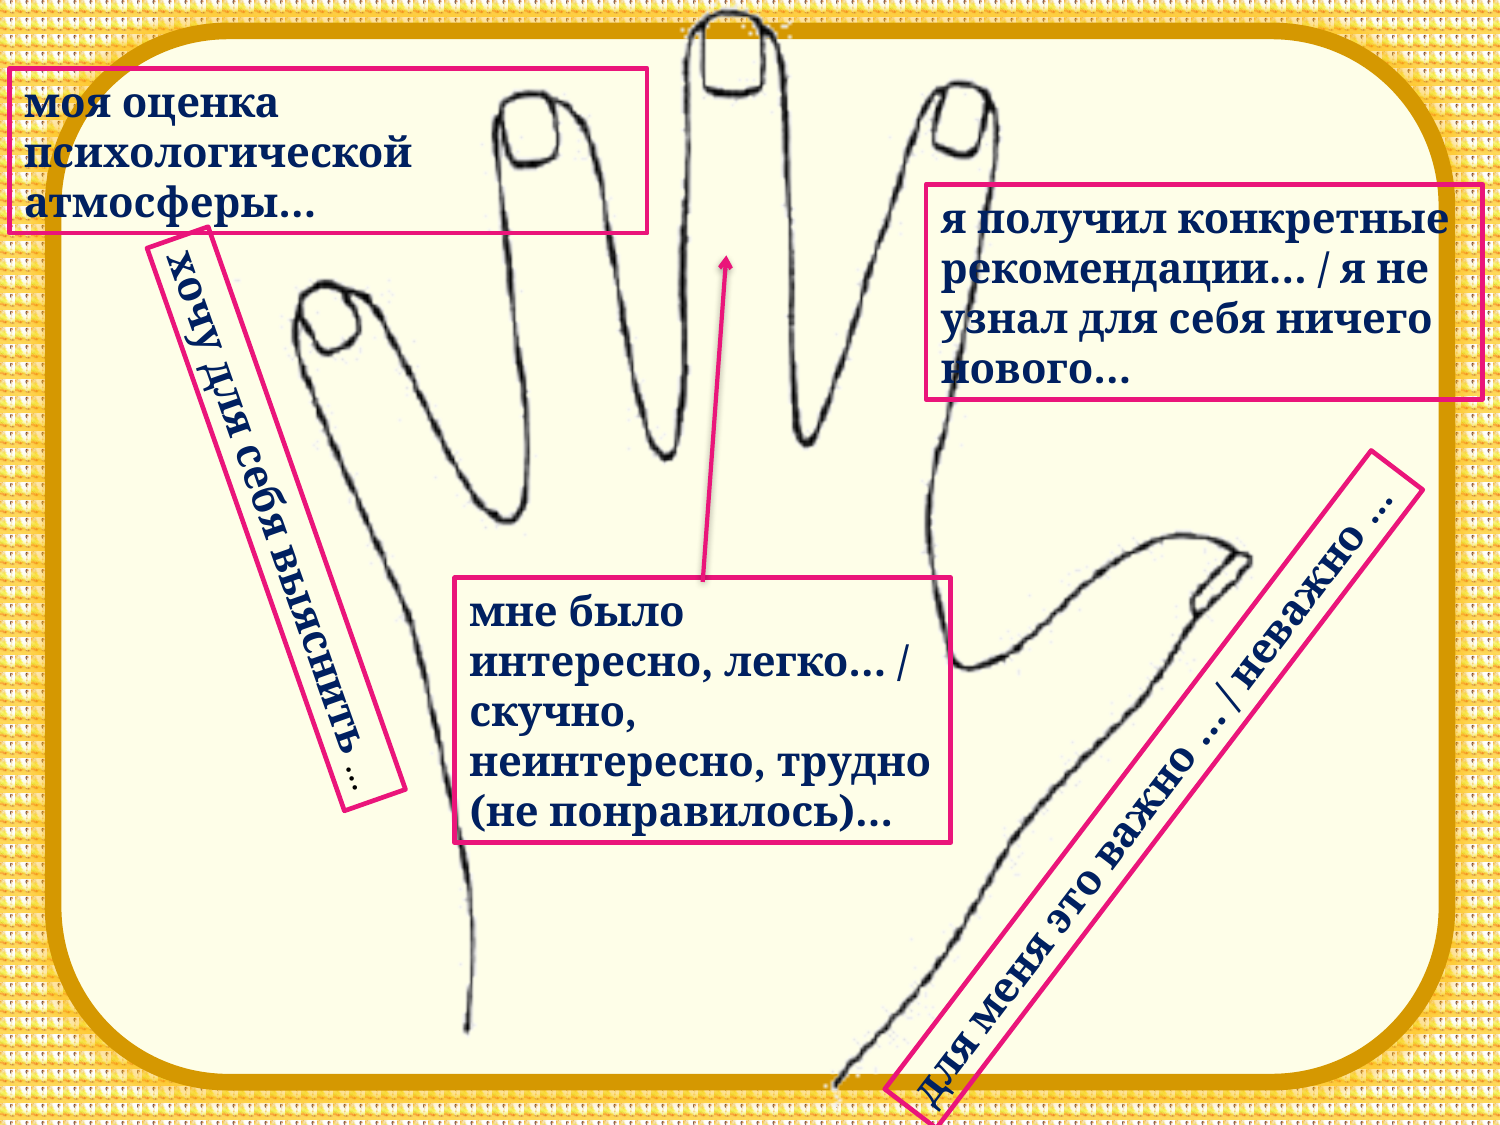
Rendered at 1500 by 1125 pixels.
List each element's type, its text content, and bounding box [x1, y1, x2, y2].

picture [0, 0, 1500, 1125]
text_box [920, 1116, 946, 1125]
text_box моя оценка психологической атмосферы… [9, 68, 218, 234]
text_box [702, 255, 727, 583]
text_box для меня это важно … / неважно … [1281, 450, 1423, 676]
text_box хочу для себя выяснить … [147, 226, 218, 451]
text_box я получил конкретные рекомендации… / я не узнал для себя ничего нового… [1281, 184, 1483, 400]
